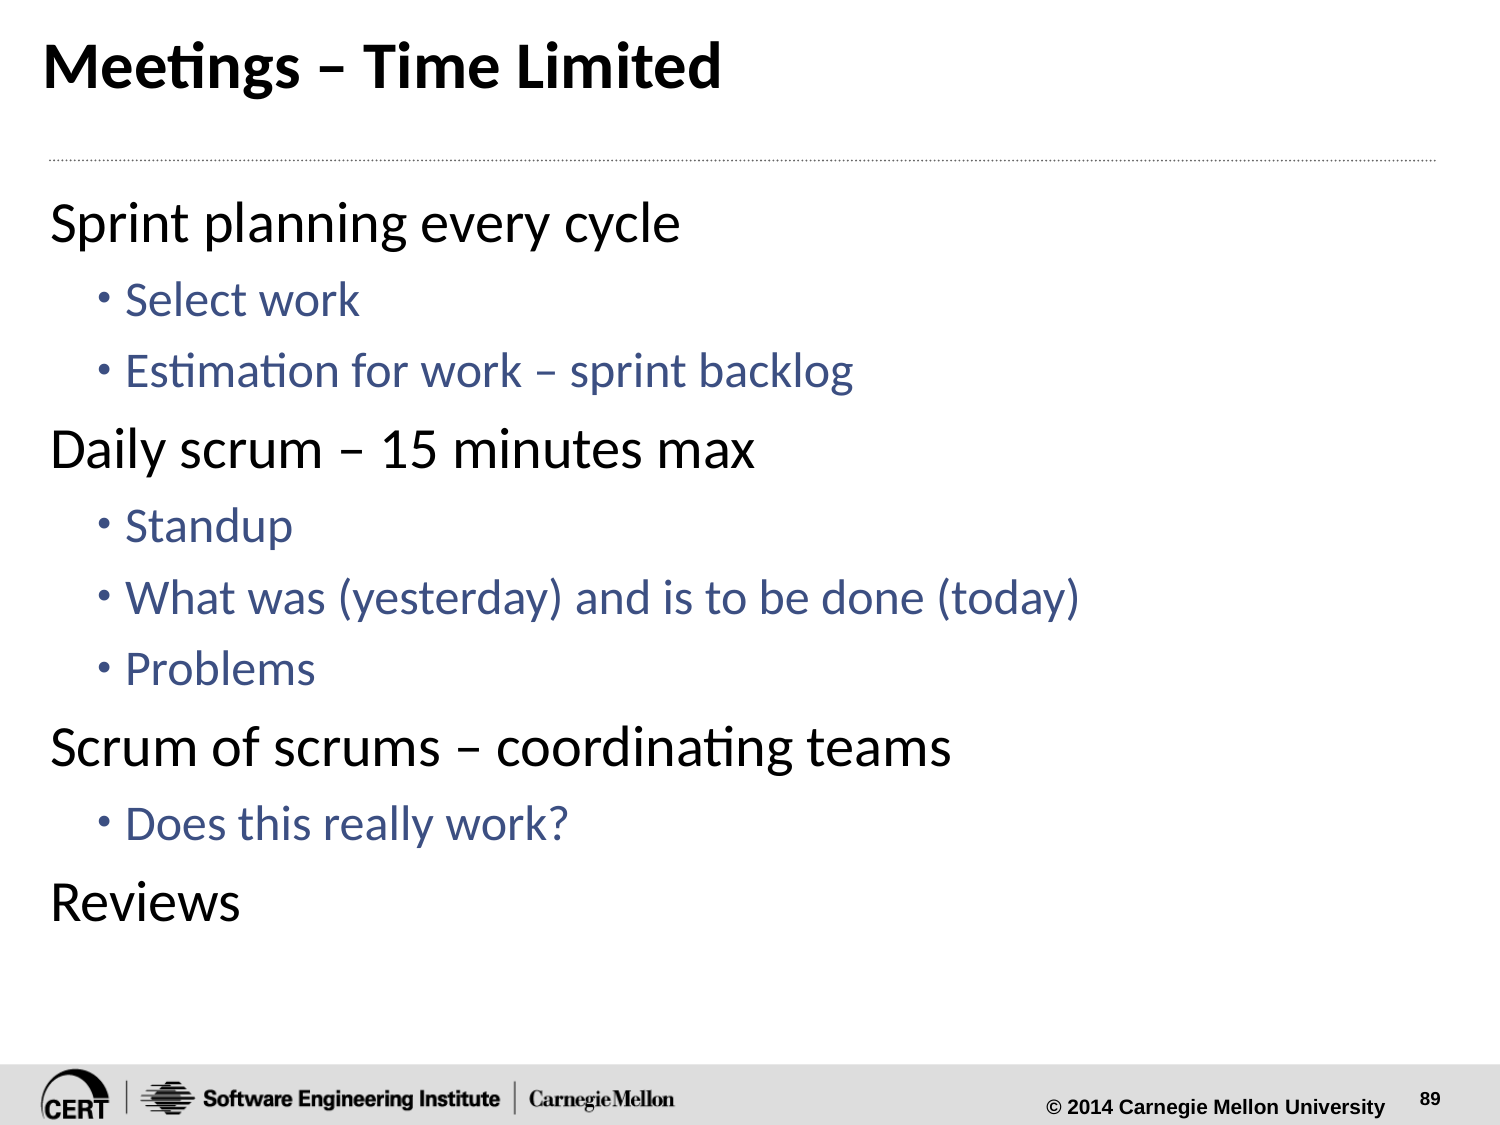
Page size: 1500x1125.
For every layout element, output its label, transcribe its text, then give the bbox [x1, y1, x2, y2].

title Meetings – Time Limited [42, 37, 1434, 155]
picture [24, 1065, 688, 1125]
list Sprint planning every cycle Select work Estimation for work – sprint backlog Daily scrum – 15 minutes max Standup What was (yesterday) and is to be done (today) Problems Scrum of scrums – coordinating teams Does this really work? Reviews [49, 187, 1438, 1001]
